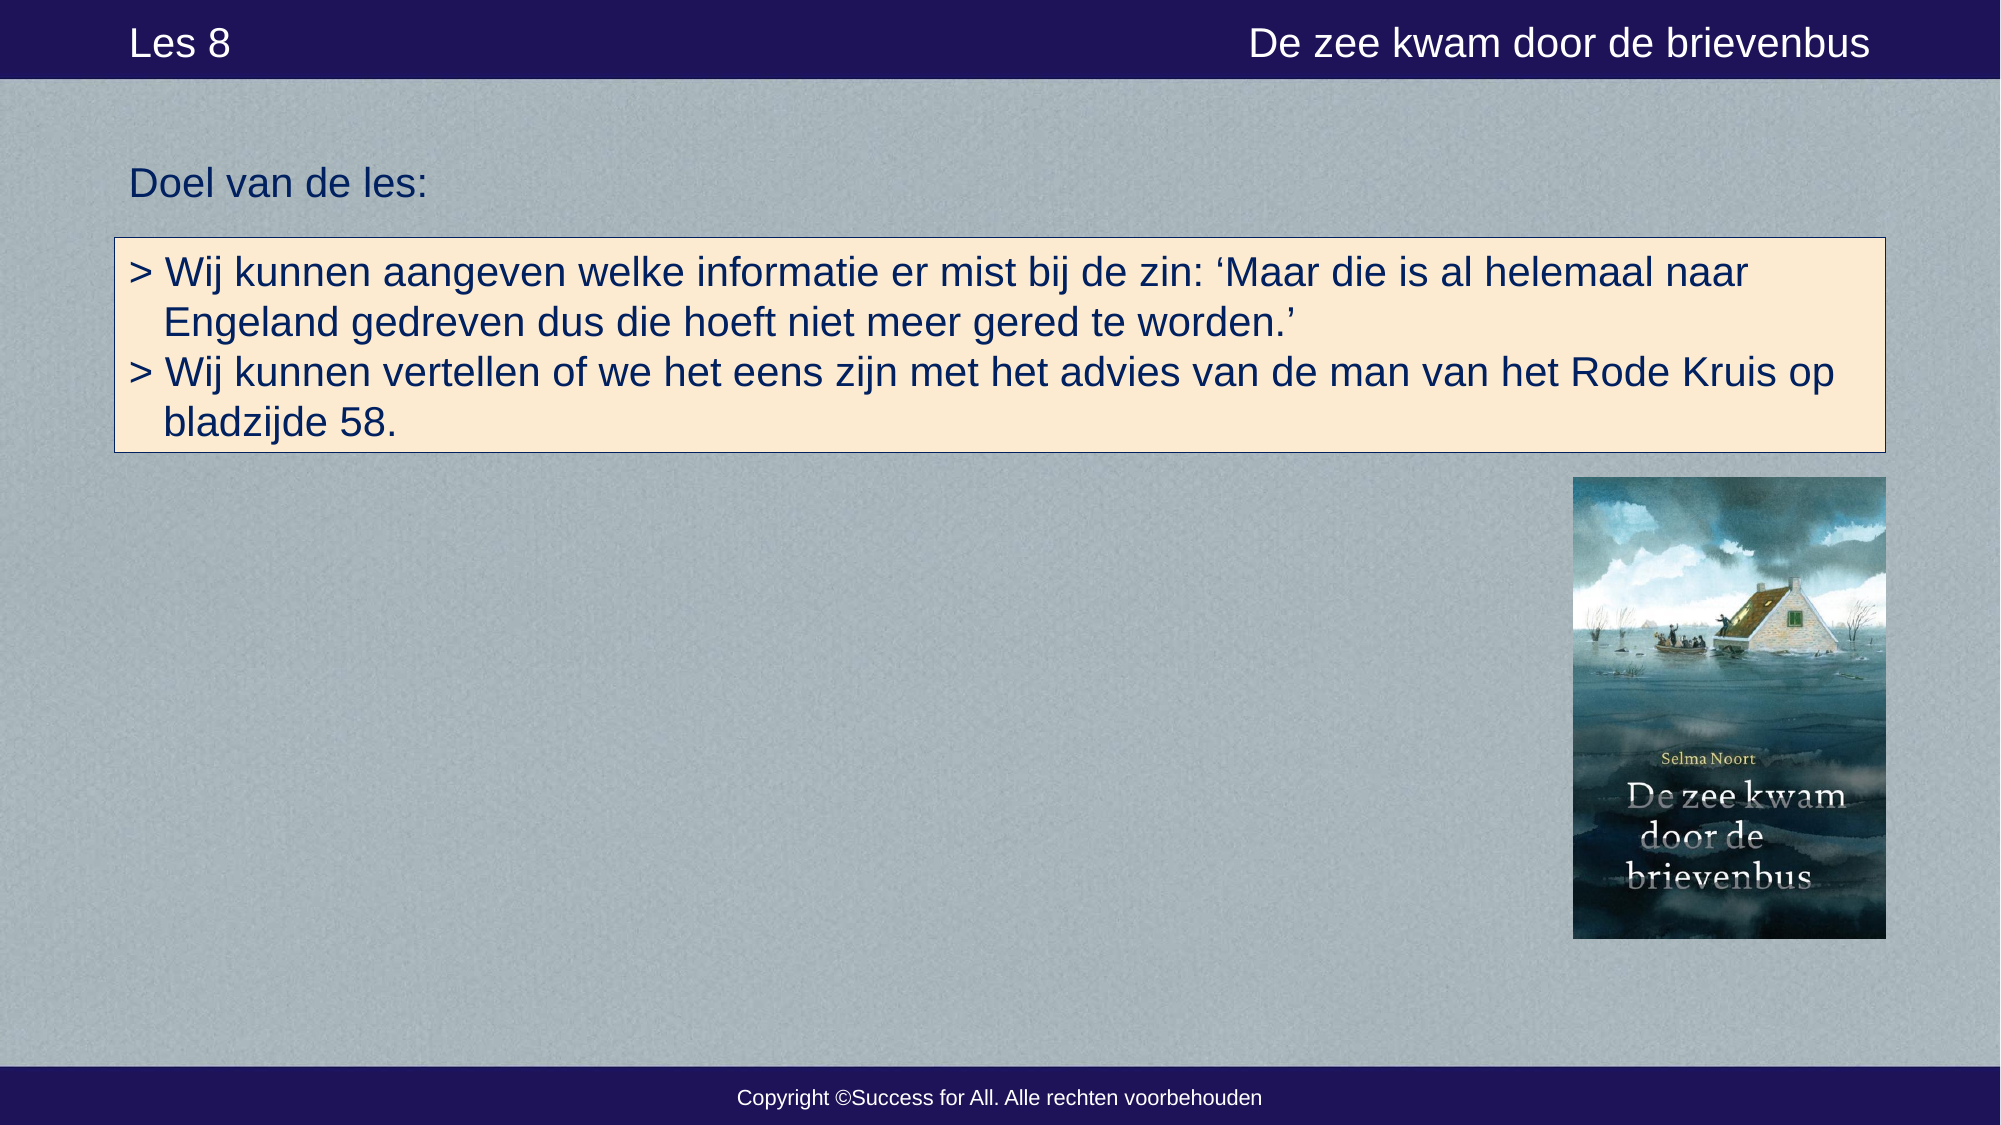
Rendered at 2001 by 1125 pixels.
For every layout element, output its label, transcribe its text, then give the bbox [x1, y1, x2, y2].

picture [0, 0, 2001, 1125]
text_box De zee kwam door de brievenbus [999, 8, 1886, 73]
text_box Les 8 [114, 8, 354, 73]
text_box Doel van de les: [113, 148, 1635, 214]
text_box Copyright ©Success for All. Alle rechten voorbehouden [0, 1076, 2000, 1125]
text_box > Wij kunnen aangeven welke informatie er mist bij de zin: ‘Maar die is al helemaal naar Engeland gedreven dus die hoeft niet meer gered te worden.’ > Wij kunnen vertellen of we het eens zijn met het advies van de man van het Rode Kruis op bladzijde 58. [114, 237, 1886, 453]
